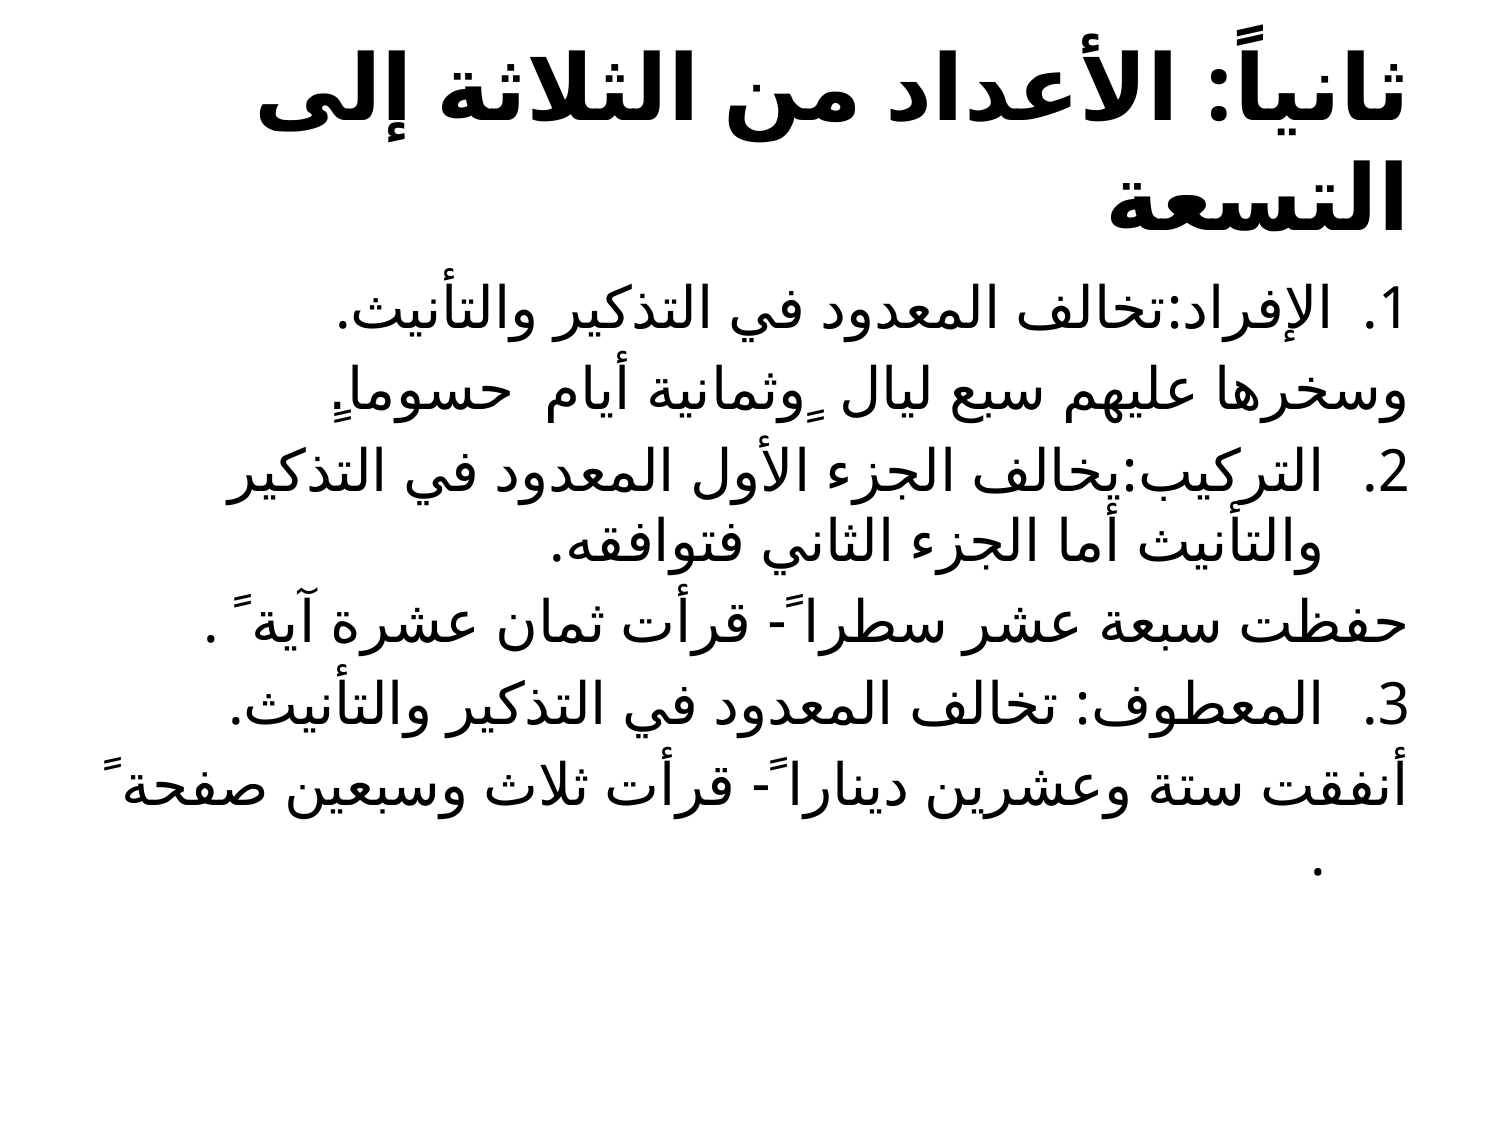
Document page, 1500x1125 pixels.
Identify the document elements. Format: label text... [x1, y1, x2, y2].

title ثانياً: الأعداد من الثلاثة إلى التسعة [75, 45, 1425, 233]
list الإفراد:تخالف المعدود في التذكير والتأنيث. وسخرها عليهم سبع ليال ٍوثمانية أيام حسوما.ٍ التركيب:يخالف الجزء الأول المعدود في التذكير والتأنيث أما الجزء الثاني فتوافقه. حفظت سبعة عشر سطرا ً- قرأت ثمان عشرة آية ً . المعطوف: تخالف المعدود في التذكير والتأنيث. أنفقت ستة وعشرين دينارا ً- قرأت ثلاث وسبعين صفحة ً . [75, 262, 1425, 1005]
